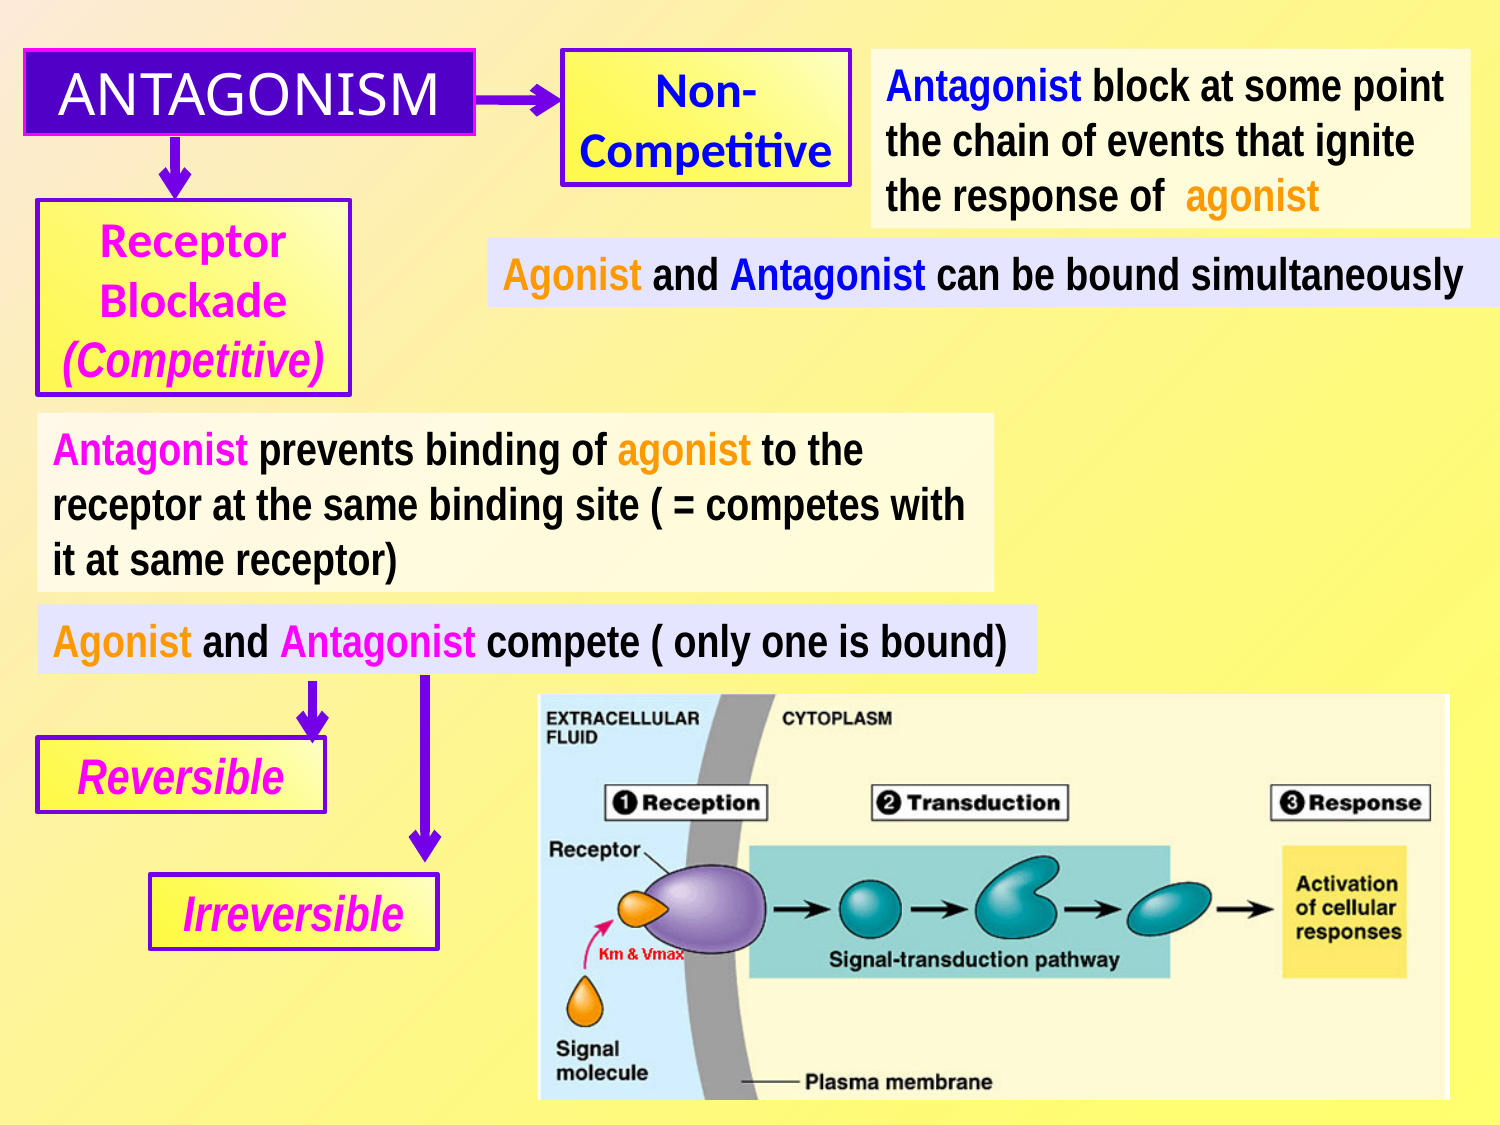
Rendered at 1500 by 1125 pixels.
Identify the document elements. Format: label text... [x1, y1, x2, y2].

picture [537, 694, 1451, 1101]
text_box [37, 137, 351, 398]
text_box Agonist and Antagonist compete ( only one is bound) [37, 604, 1038, 674]
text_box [474, 49, 851, 187]
text_box Irreversible [149, 874, 438, 949]
text_box ANTAGONISM [24, 50, 472, 135]
text_box Reversible [37, 737, 325, 813]
text_box Antagonist block at some point the chain of events that ignite the response of agonist [870, 48, 1471, 229]
text_box [0, 0, 1500, 1125]
text_box Antagonist prevents binding of agonist to the receptor at the same binding site ( = competes with it at same receptor) [37, 412, 995, 593]
text_box Agonist and Antagonist can be bound simultaneously [487, 237, 1500, 308]
